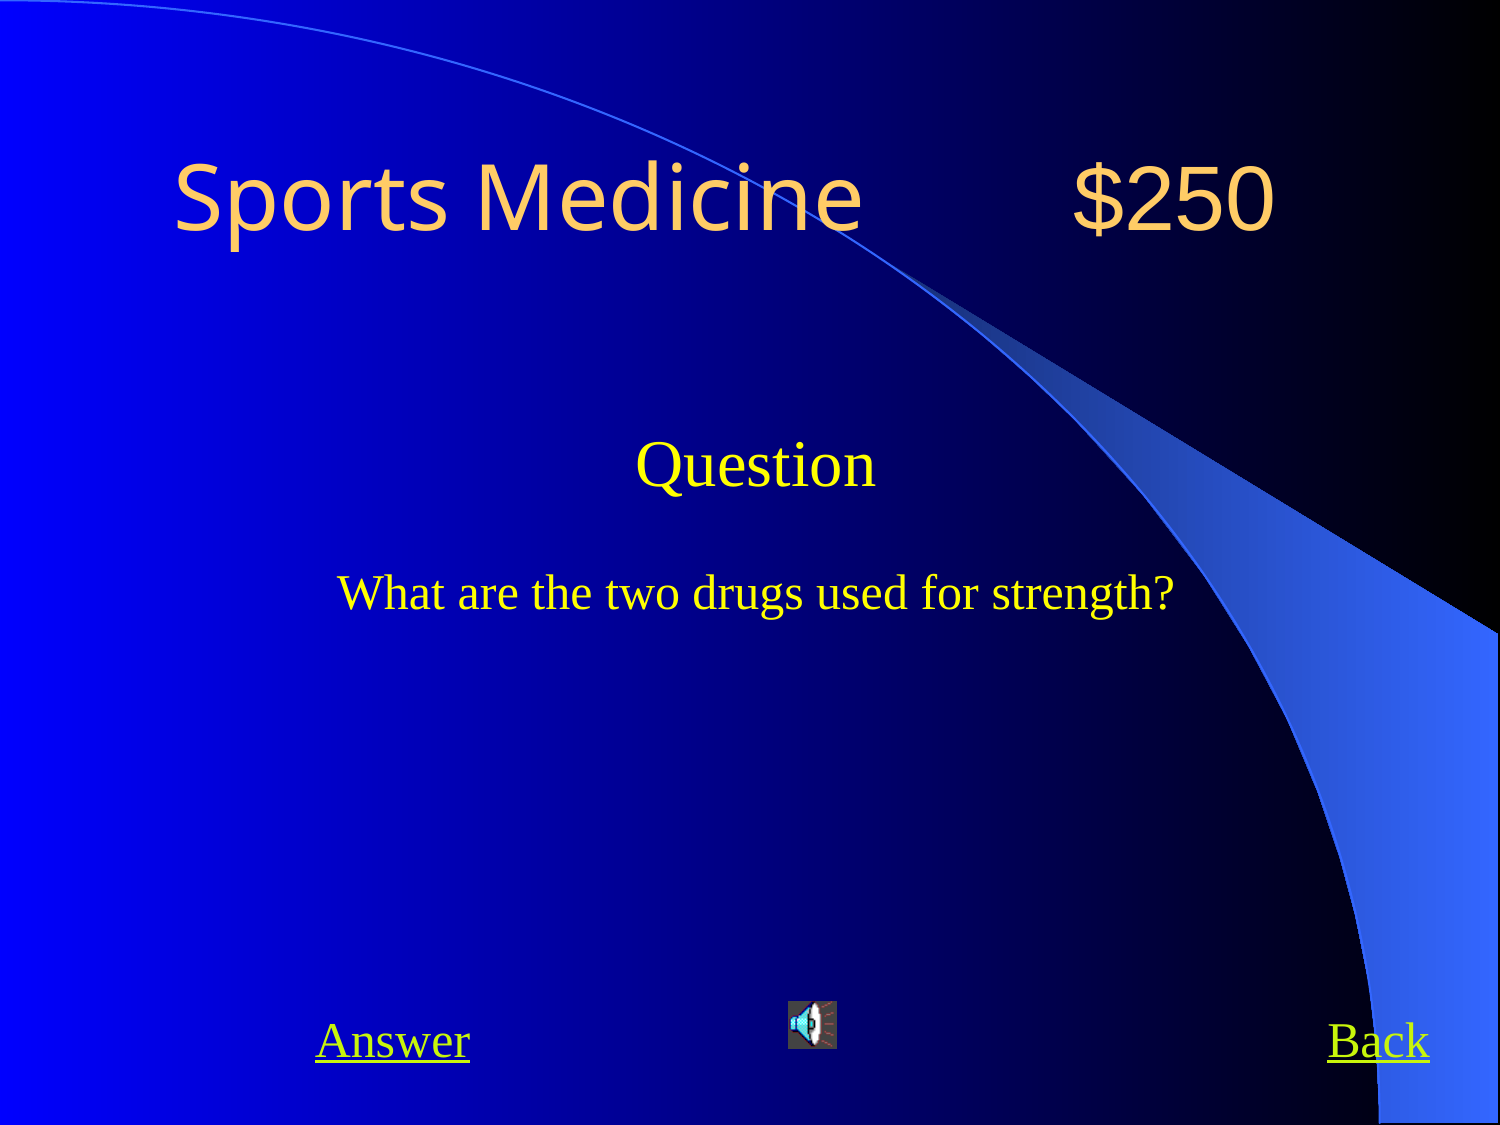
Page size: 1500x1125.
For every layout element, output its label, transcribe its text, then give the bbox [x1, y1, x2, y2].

text_box Back [1312, 999, 1446, 1075]
picture [787, 999, 838, 1051]
text_box Answer [300, 999, 625, 1075]
text_box Question What are the two drugs used for strength? [99, 412, 1413, 688]
title Sports Medicine $250 [87, 99, 1363, 288]
